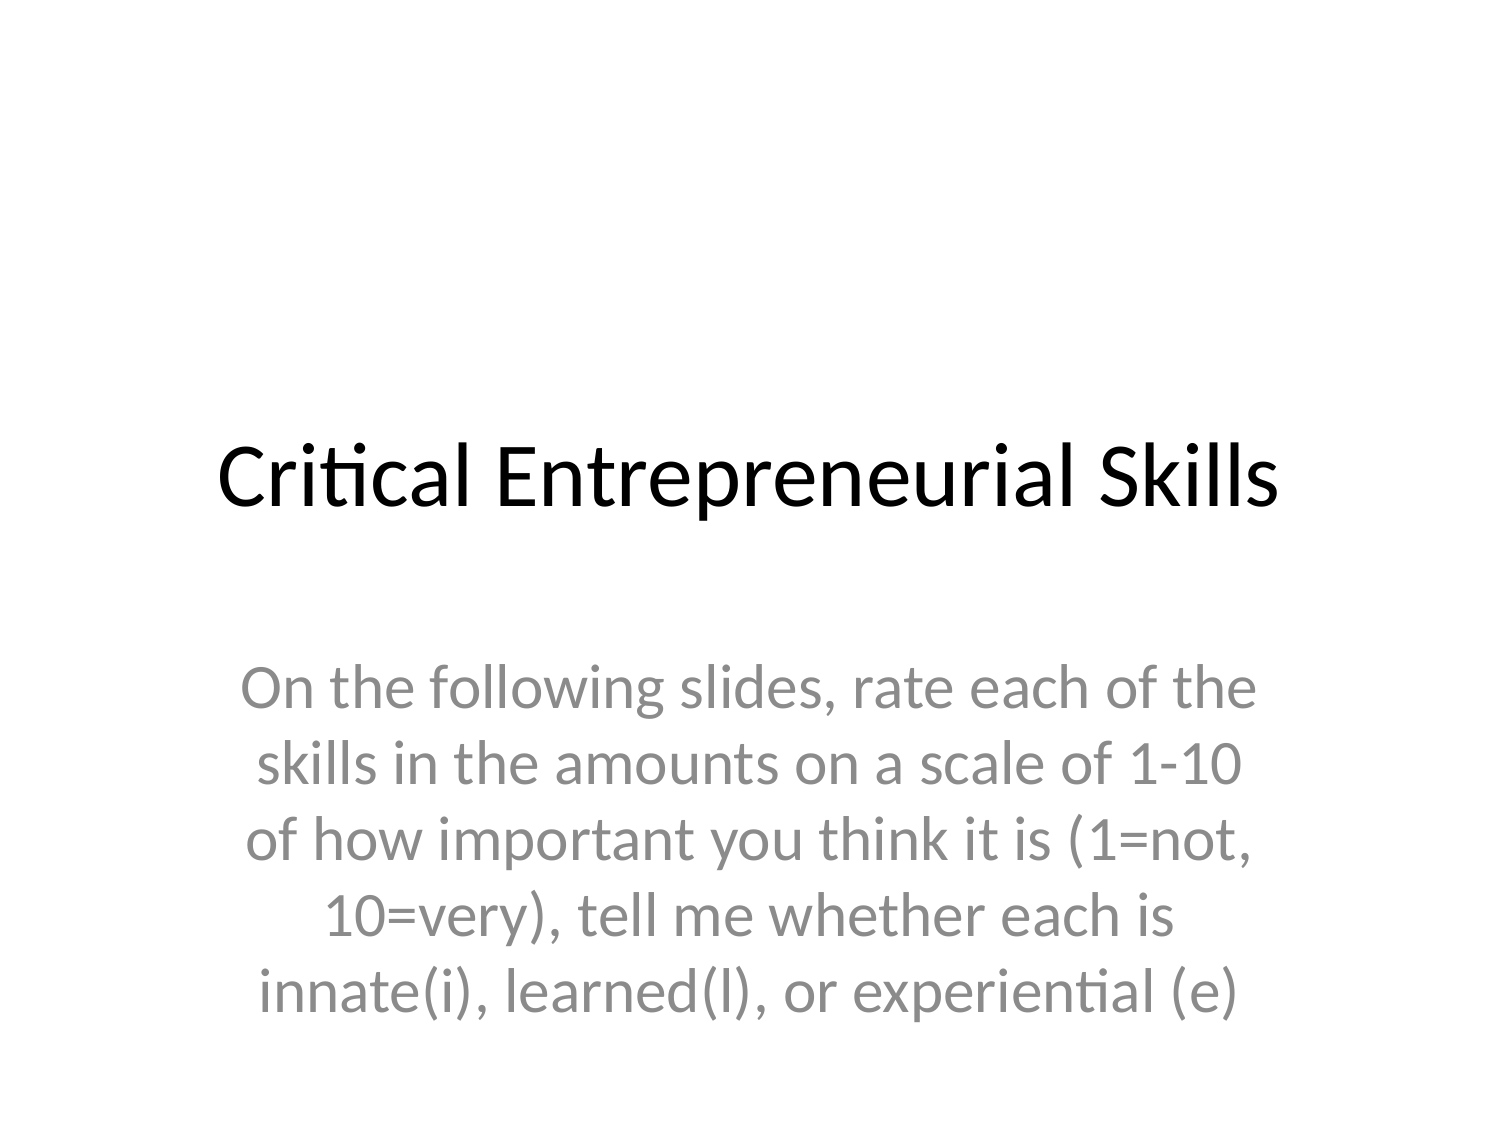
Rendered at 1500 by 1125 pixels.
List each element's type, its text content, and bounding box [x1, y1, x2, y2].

subtitle On the following slides, rate each of the skills in the amounts on a scale of 1-10 of how important you think it is (1=not, 10=very), tell me whether each is innate(i), learned(l), or experiential (e) [225, 637, 1275, 1038]
title Critical Entrepreneurial Skills [112, 349, 1388, 591]
